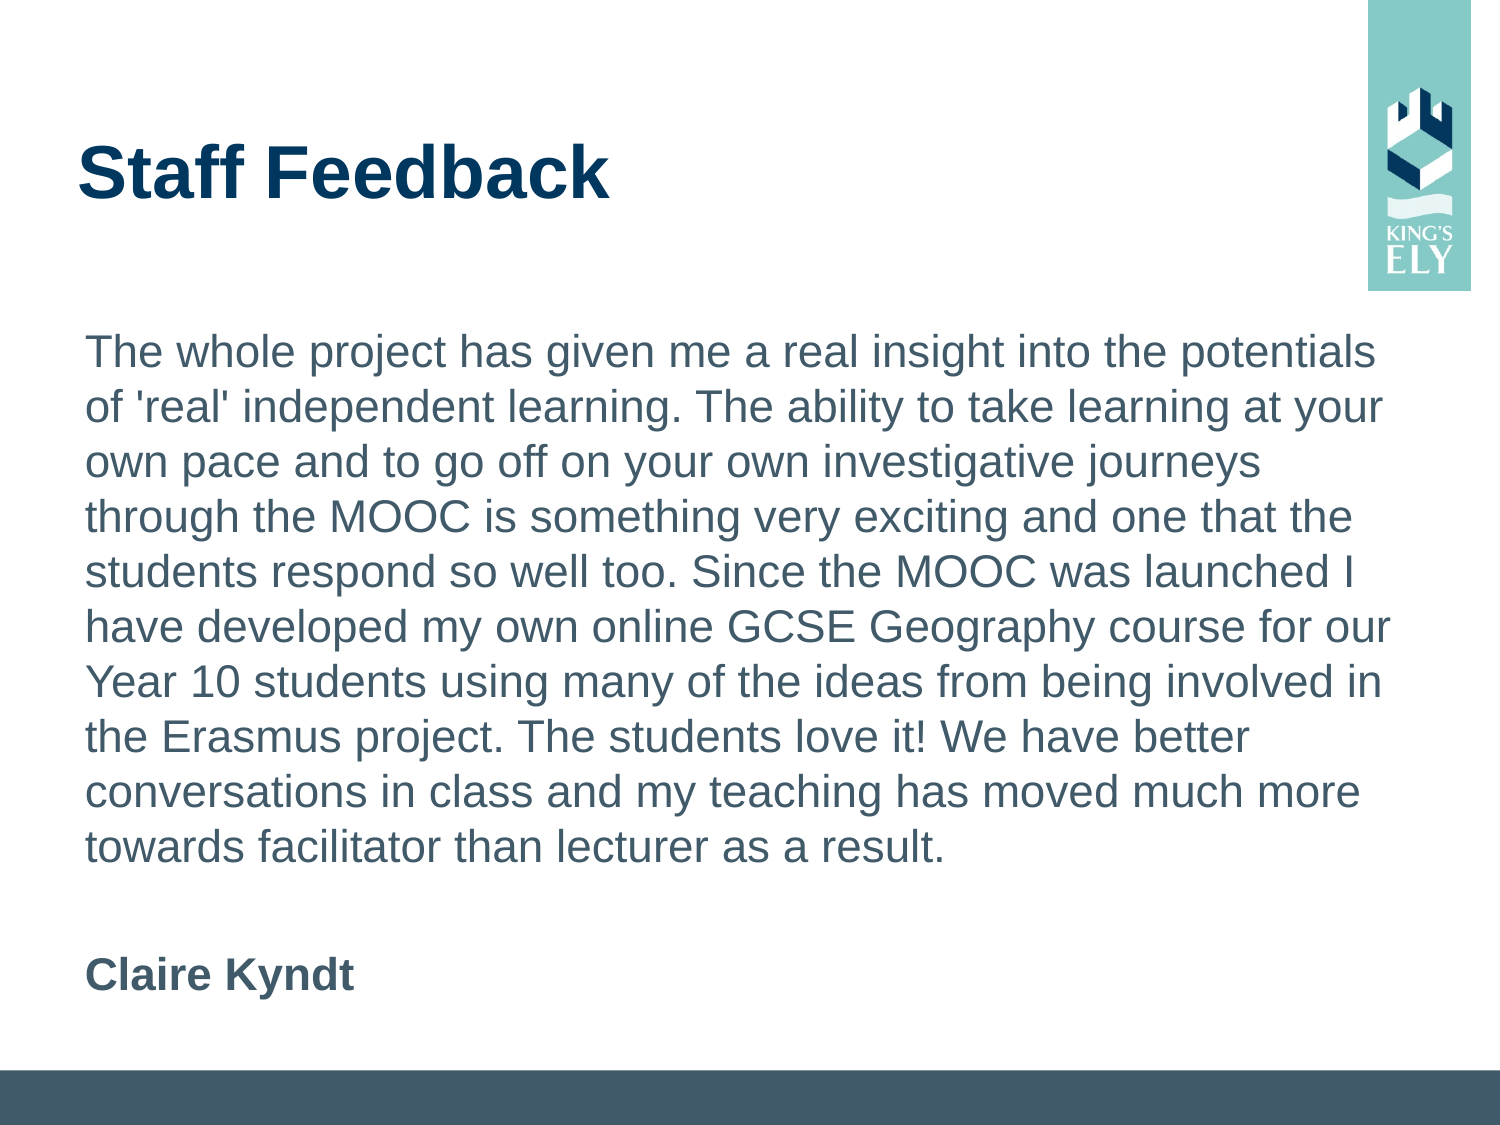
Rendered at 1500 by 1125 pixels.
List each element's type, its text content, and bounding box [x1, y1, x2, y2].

picture [1368, 0, 1471, 291]
list The whole project has given me a real insight into the potentials of 'real' independent learning. The ability to take learning at your own pace and to go off on your own investigative journeys through the MOOC is something very exciting and one that the students respond so well too. Since the MOOC was launched I have developed my own online GCSE Geography course for our Year 10 students using many of the ideas from being involved in the Erasmus project. The students love it! We have better conversations in class and my teaching has moved much more towards facilitator than lecturer as a result. Claire Kyndt [62, 314, 1442, 1024]
title Staff Feedback [62, 82, 1329, 256]
